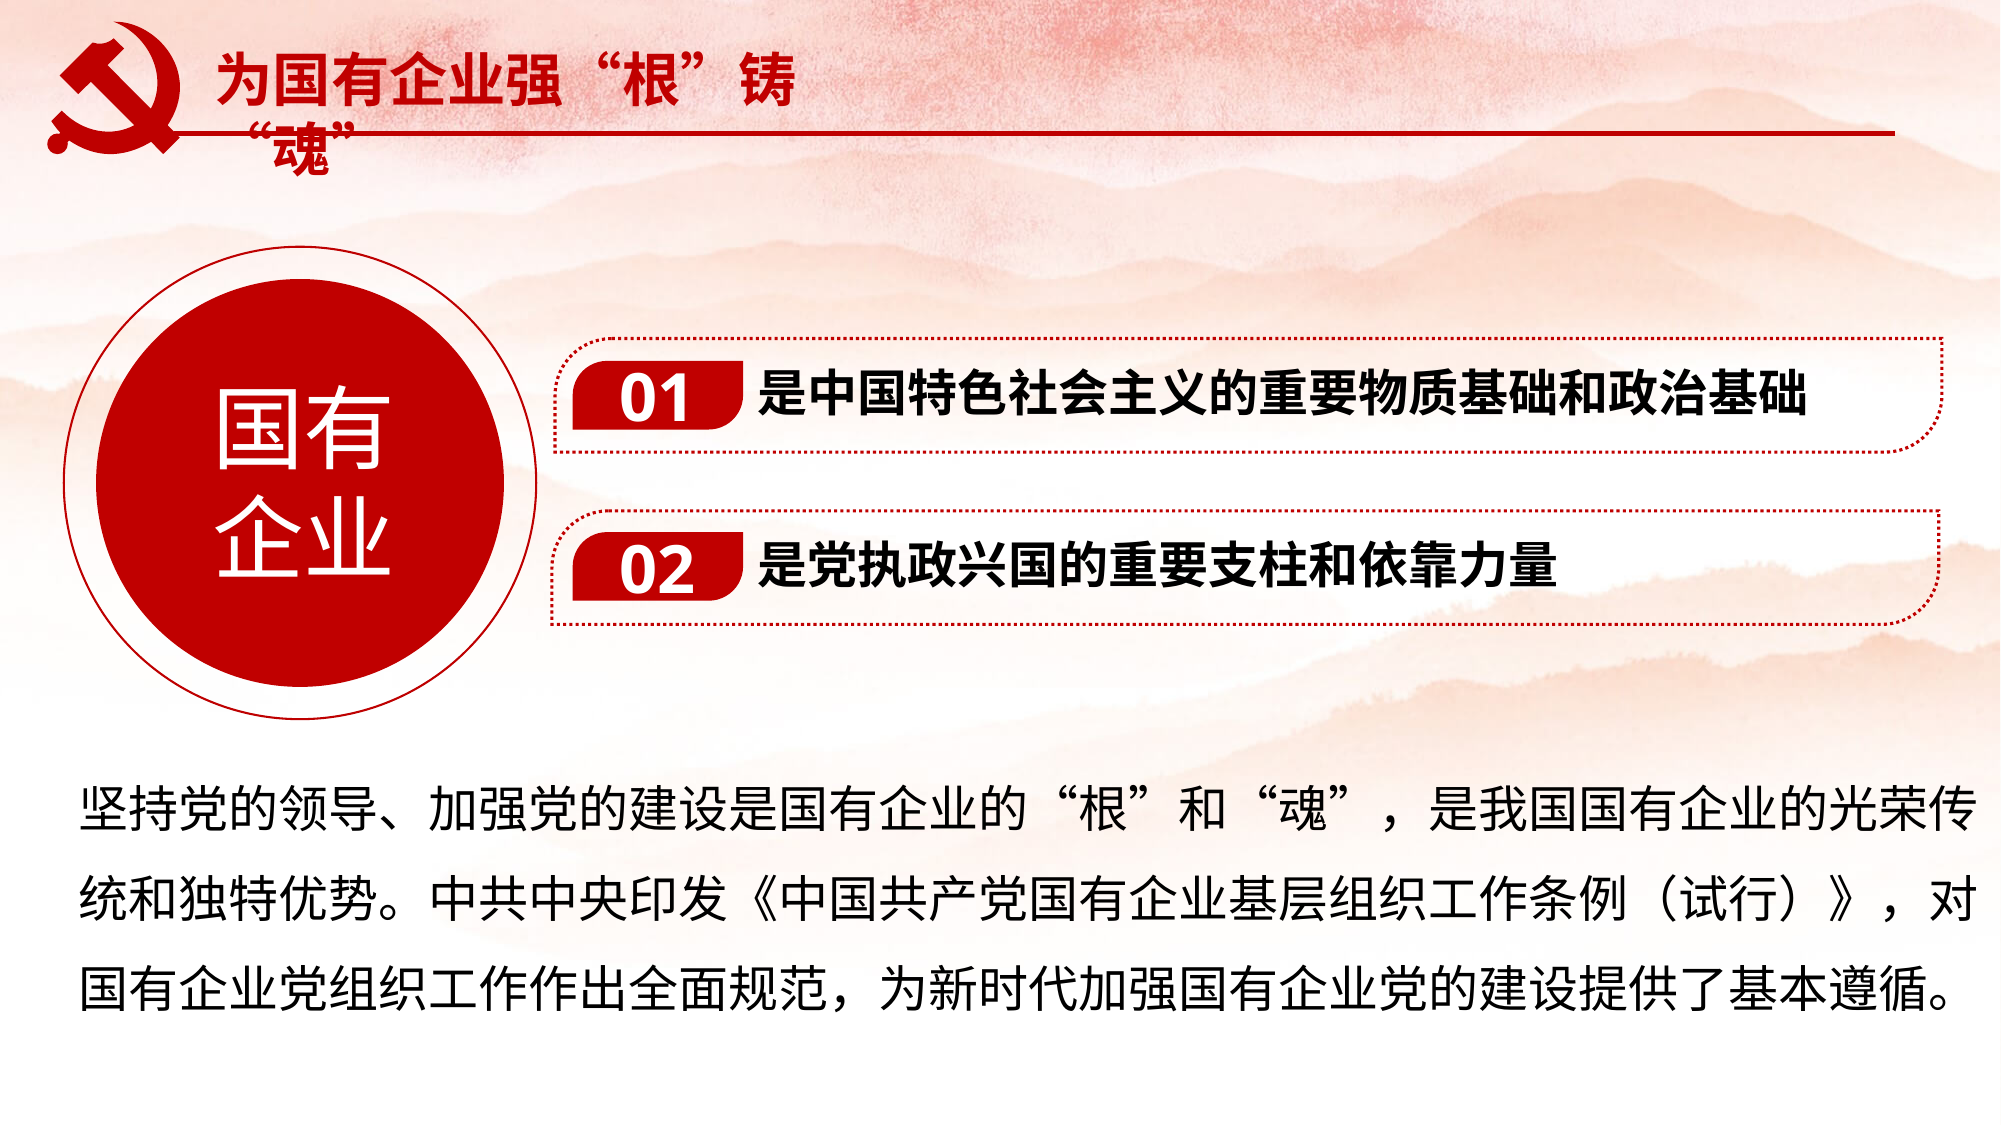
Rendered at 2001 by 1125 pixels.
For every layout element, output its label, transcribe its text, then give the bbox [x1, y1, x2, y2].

text_box [47, 21, 180, 155]
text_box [555, 338, 2000, 453]
text_box 为国有企业强“根”铸“魂” [199, 134, 983, 191]
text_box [551, 510, 2000, 625]
text_box [63, 246, 537, 720]
picture [0, 0, 2001, 1125]
text_box 为国有企业强“根”铸“魂” [199, 35, 983, 133]
text_box 坚持党的领导、加强党的建设是国有企业的“根”和“魂”，是我国国有企业的光荣传统和独特优势。中共中央印发《中国共产党国有企业基层组织工作条例（试行）》，对国有企业党组织工作作出全面规范，为新时代加强国有企业党的建设提供了基本遵循。 [63, 740, 2000, 1026]
text_box 国有 企业 [197, 363, 411, 598]
